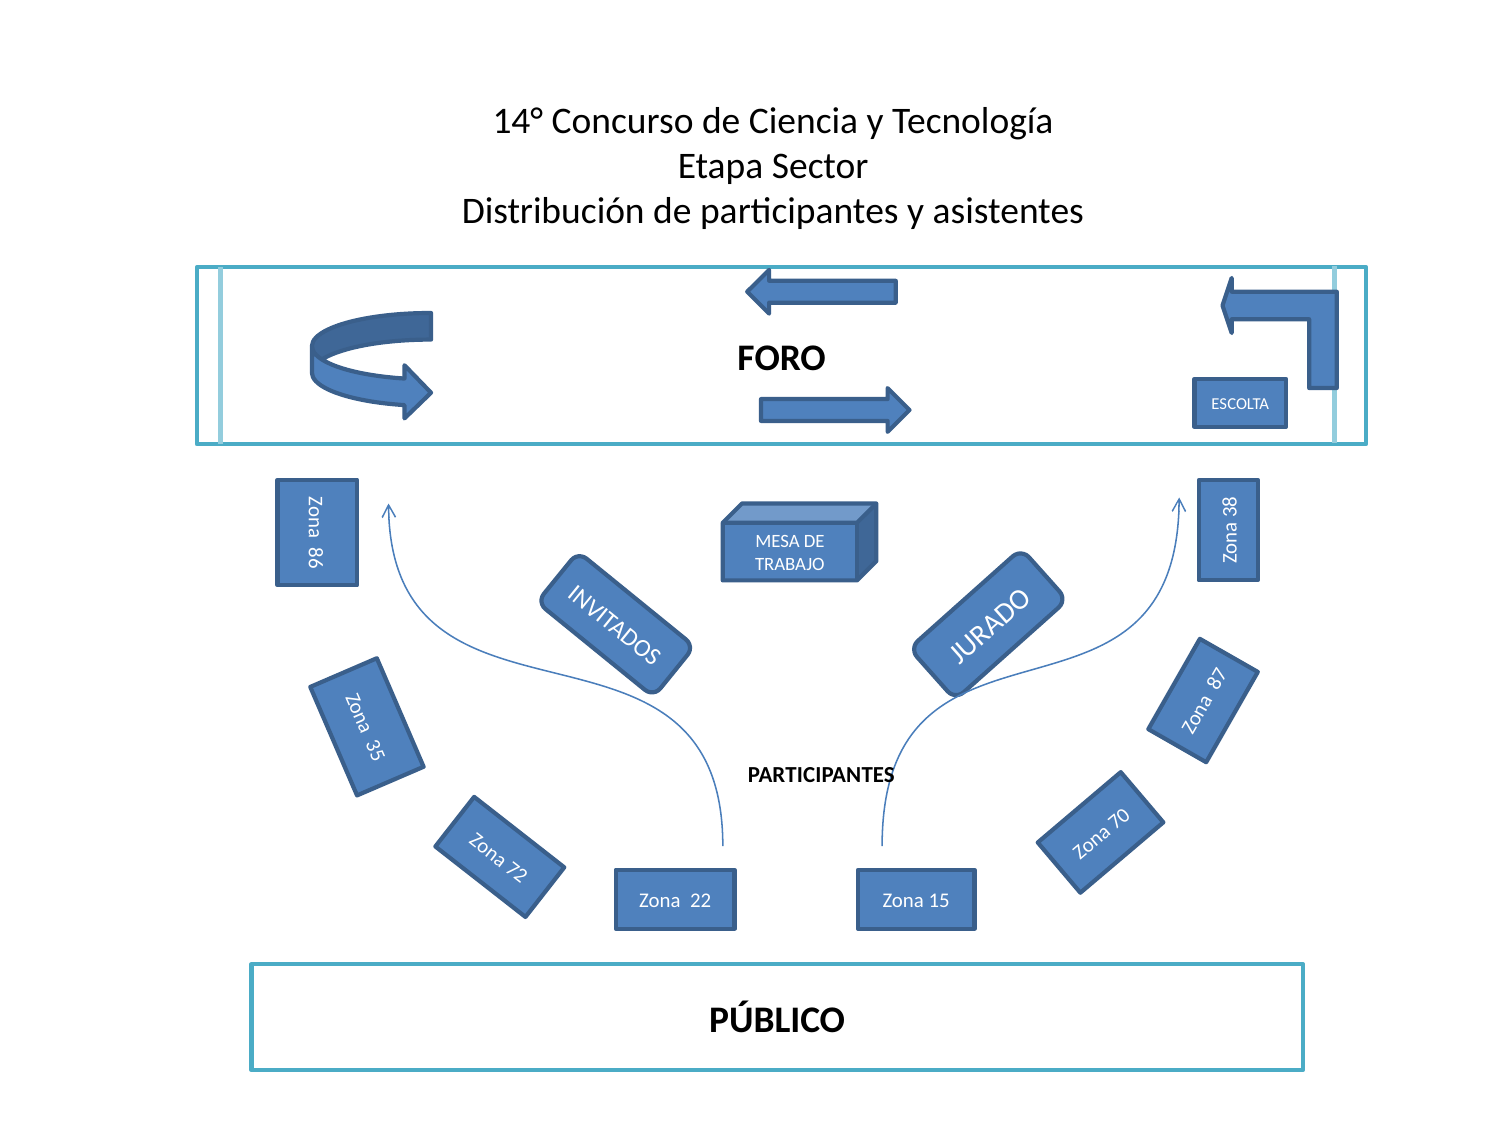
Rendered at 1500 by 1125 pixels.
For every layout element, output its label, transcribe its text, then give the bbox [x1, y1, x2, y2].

text_box Zona 86 [275, 478, 359, 587]
text_box Zona 38 [1197, 478, 1260, 582]
text_box Zona 15 [856, 868, 977, 931]
text_box Zona 22 [614, 868, 737, 931]
text_box PARTICIPANTES [732, 752, 850, 795]
text_box Zona 35 [308, 656, 379, 798]
text_box MESA DE TRABAJO [731, 501, 879, 583]
text_box Zona 87 [1209, 641, 1260, 762]
text_box Zona 72 [436, 850, 567, 920]
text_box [384, 507, 728, 843]
text_box Zona 70 [1035, 830, 1158, 895]
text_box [196, 265, 1367, 445]
text_box PÚBLICO [249, 962, 1305, 1072]
title 14° Concurso de Ciencia y Tecnología Etapa Sector Distribución de participantes y asistentes [135, 42, 1411, 284]
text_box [856, 523, 1206, 821]
